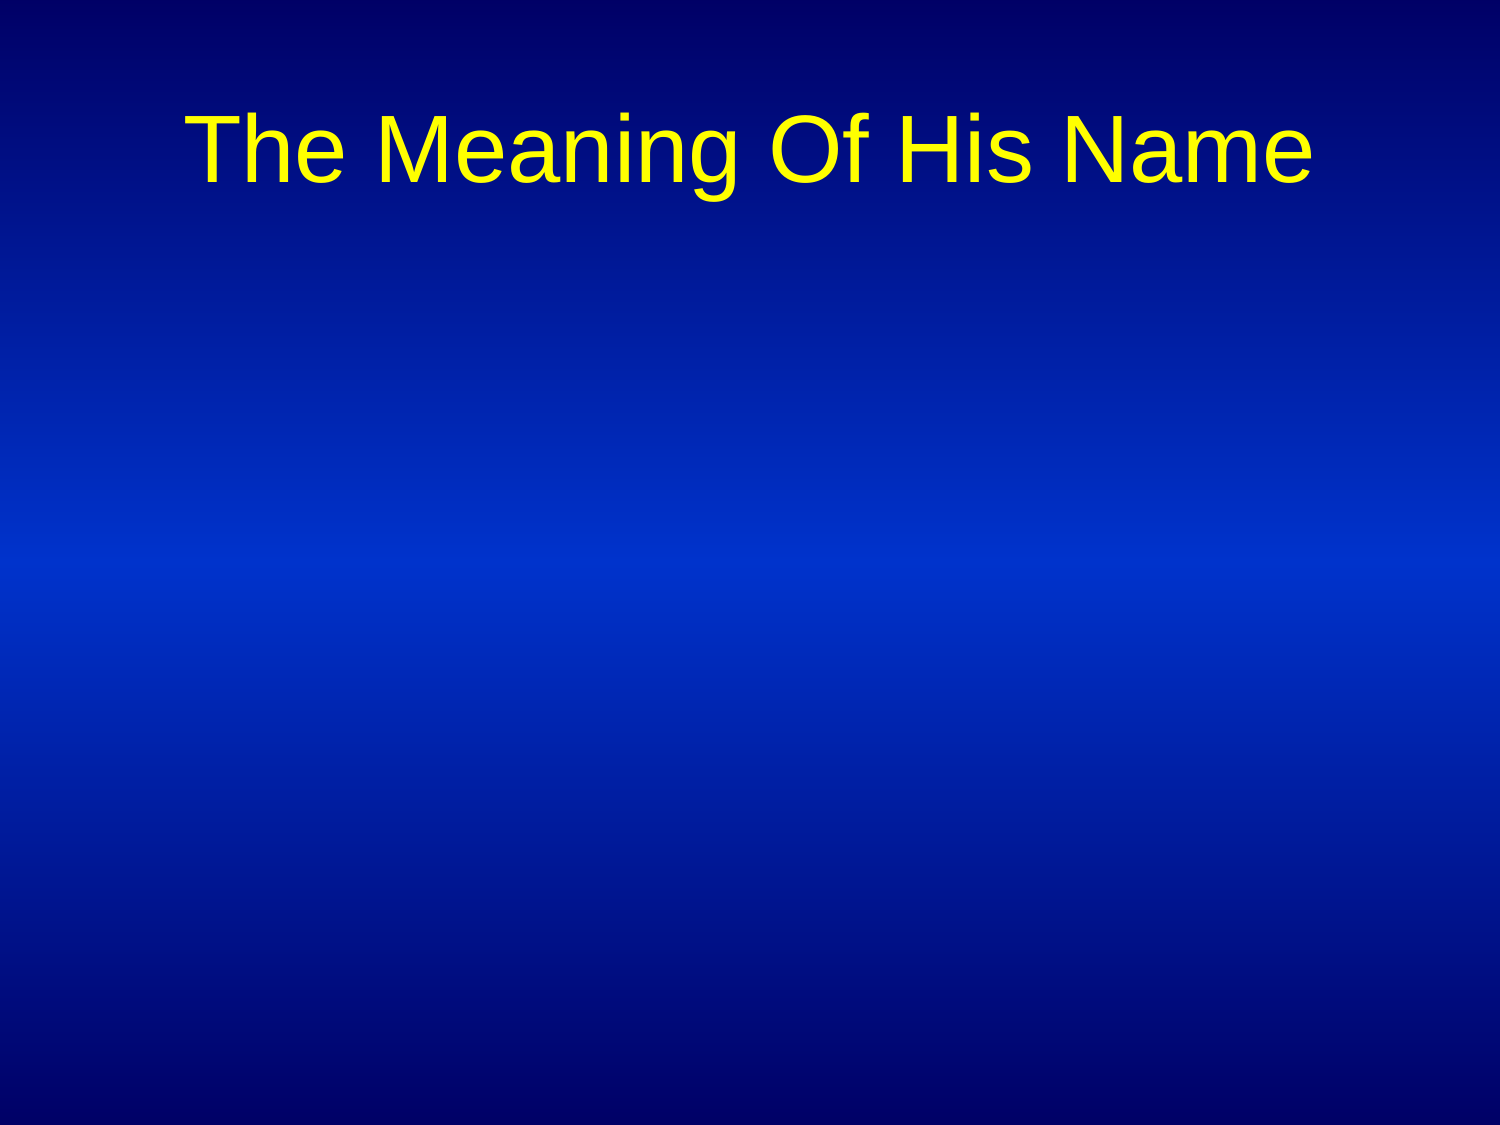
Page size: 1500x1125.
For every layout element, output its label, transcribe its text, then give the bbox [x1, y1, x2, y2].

title The Meaning Of His Name [37, 50, 1463, 238]
